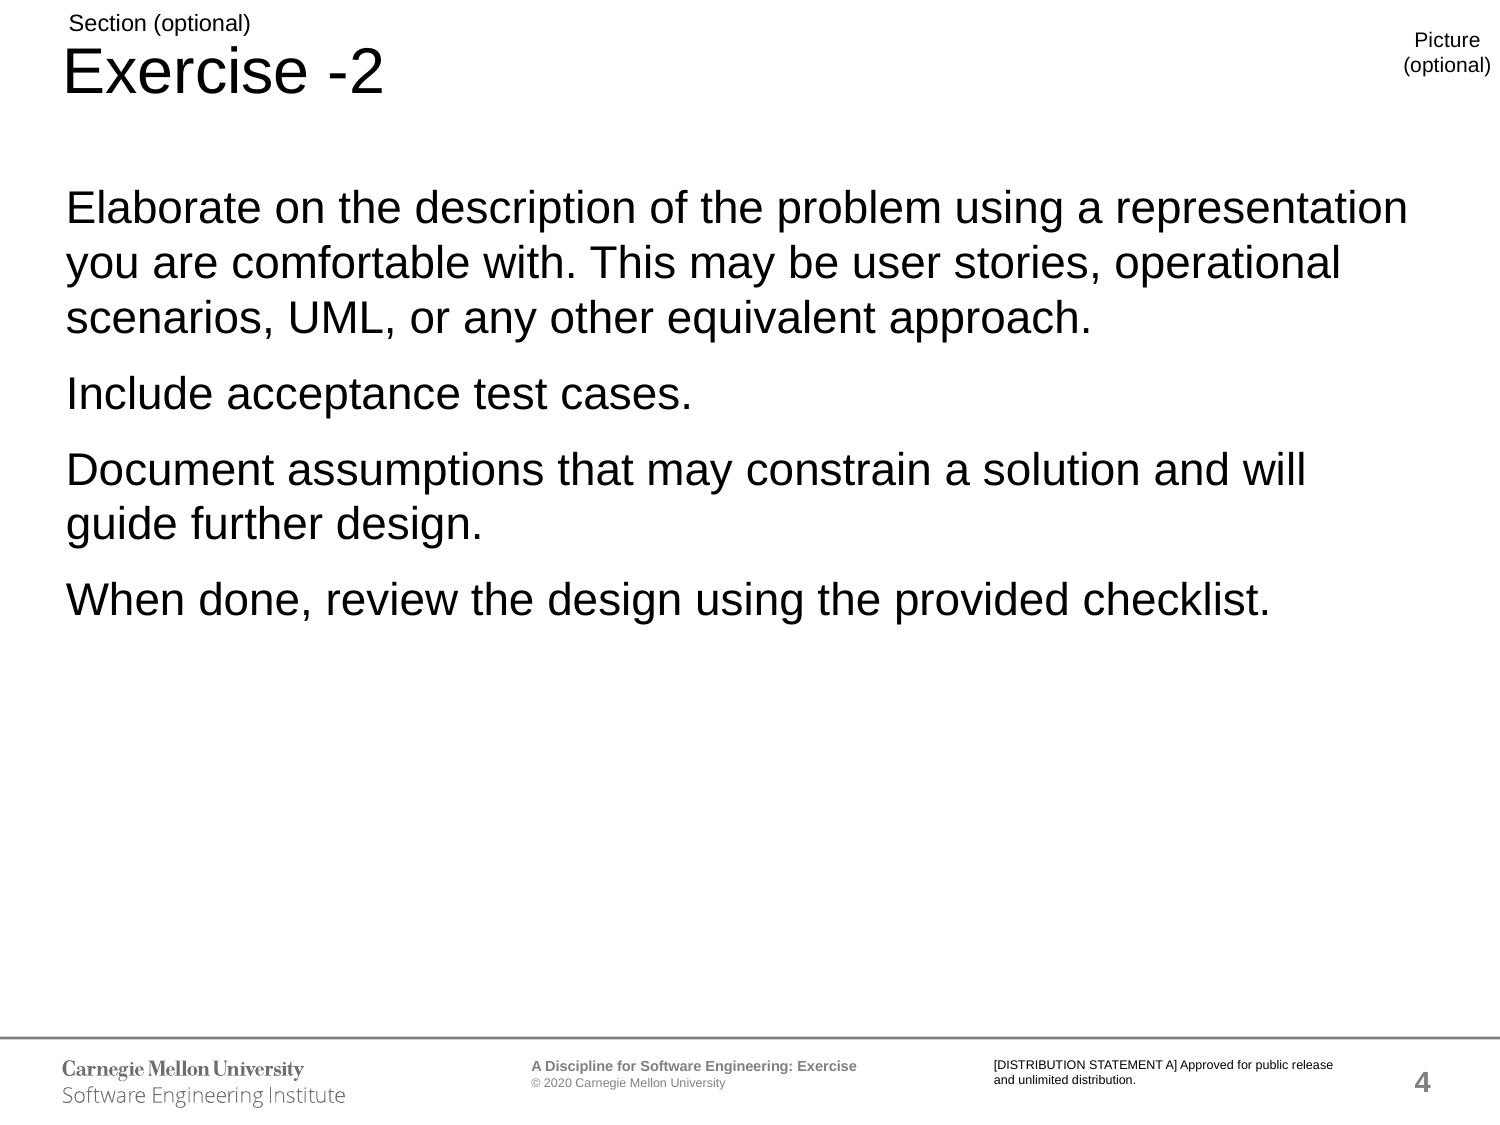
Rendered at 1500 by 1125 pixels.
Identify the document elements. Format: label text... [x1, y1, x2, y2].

title Exercise -2 [62, 37, 1338, 182]
list Elaborate on the description of the problem using a representation you are comfortable with. This may be user stories, operational scenarios, UML, or any other equivalent approach. Include acceptance test cases. Document assumptions that may constrain a solution and will guide further design. When done, review the design using the provided checklist. [65, 177, 1431, 1000]
